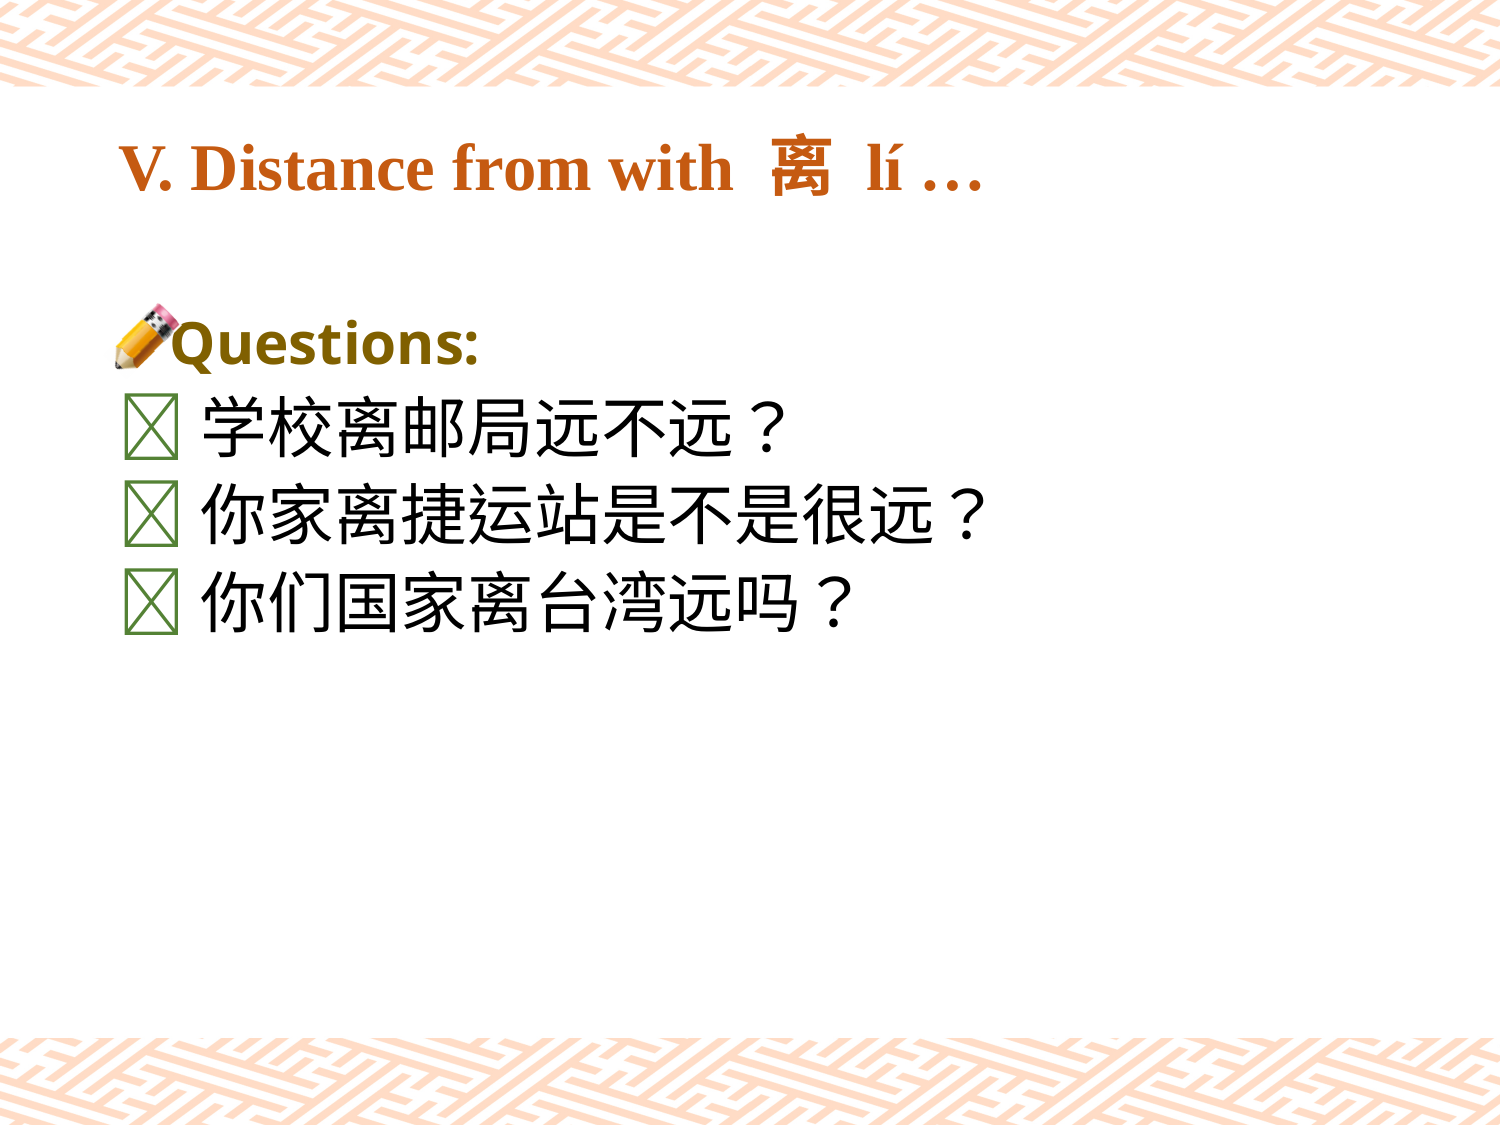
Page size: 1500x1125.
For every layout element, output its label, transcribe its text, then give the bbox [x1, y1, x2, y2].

list Questions: 学校离邮局远不远？ 你家离捷运站是不是很远？ 你们国家离台湾远吗？ [103, 299, 1397, 1014]
title V. Distance from with 离 lí … [103, 59, 1397, 278]
picture [0, 0, 1500, 1125]
